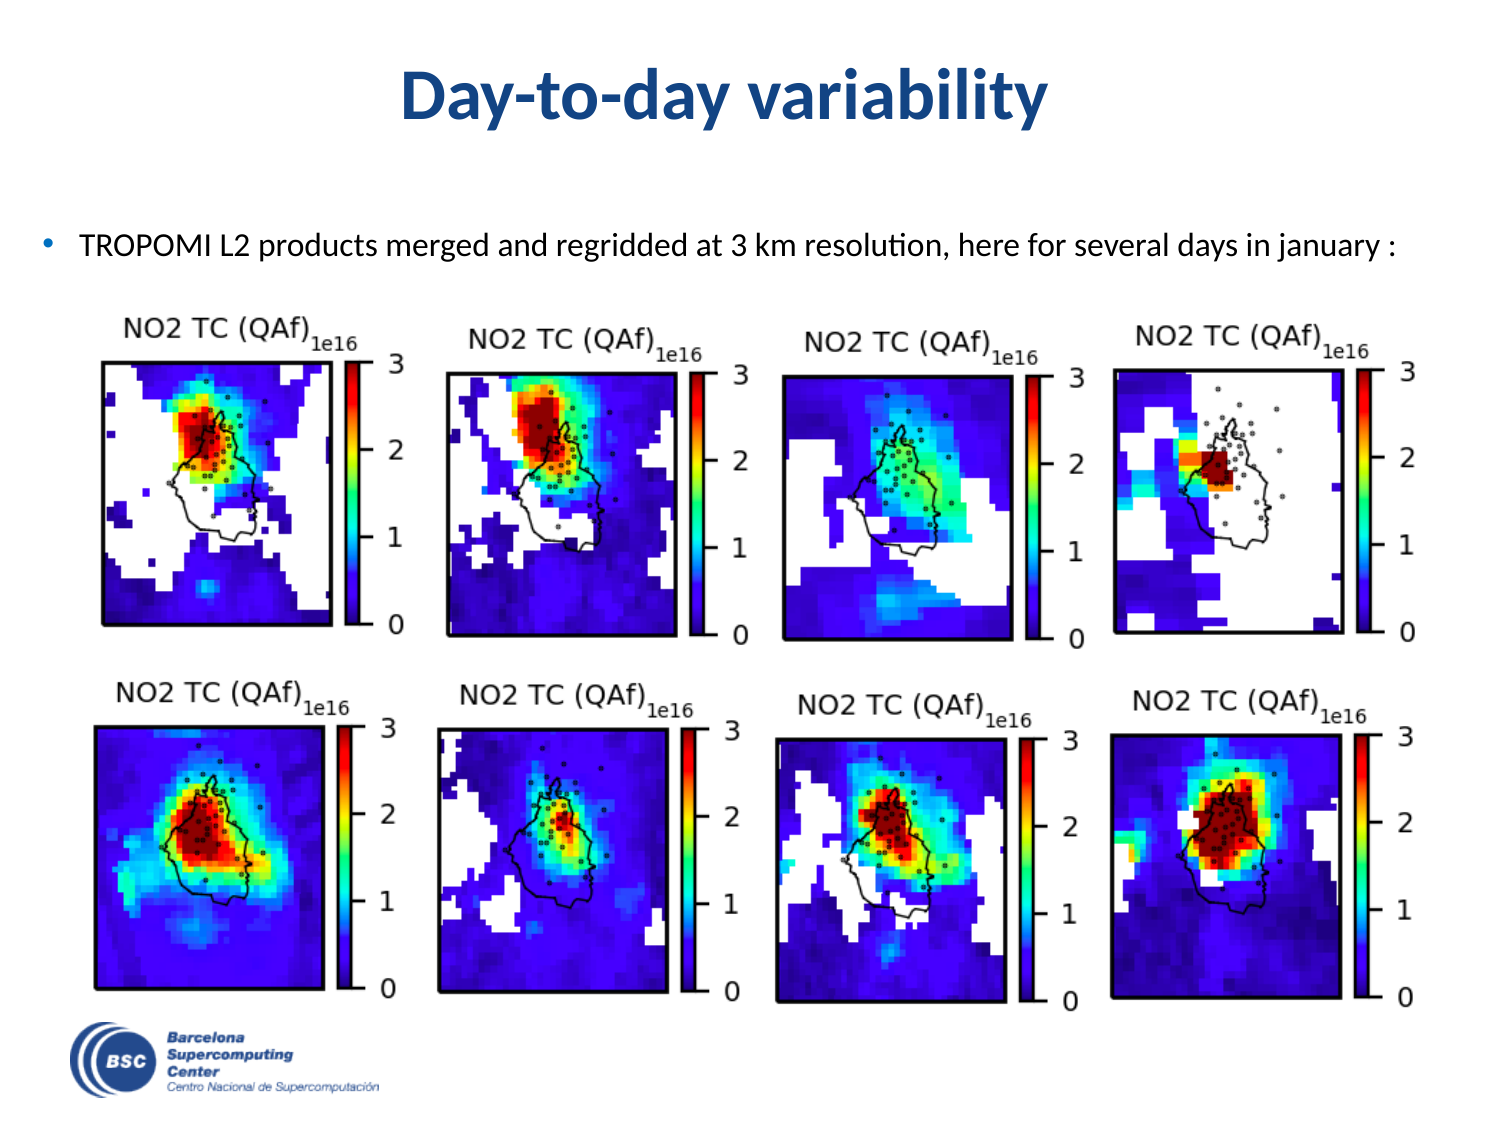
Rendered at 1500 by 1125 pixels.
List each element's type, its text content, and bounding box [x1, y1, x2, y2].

picture [429, 307, 1435, 659]
title Day-to-day variability [243, 23, 1207, 169]
picture [78, 668, 417, 1007]
list TROPOMI L2 products merged and regridded at 3 km resolution, here for several days in january : [18, 180, 1440, 310]
picture [423, 669, 1443, 1027]
picture [84, 308, 425, 643]
picture [70, 1022, 379, 1098]
